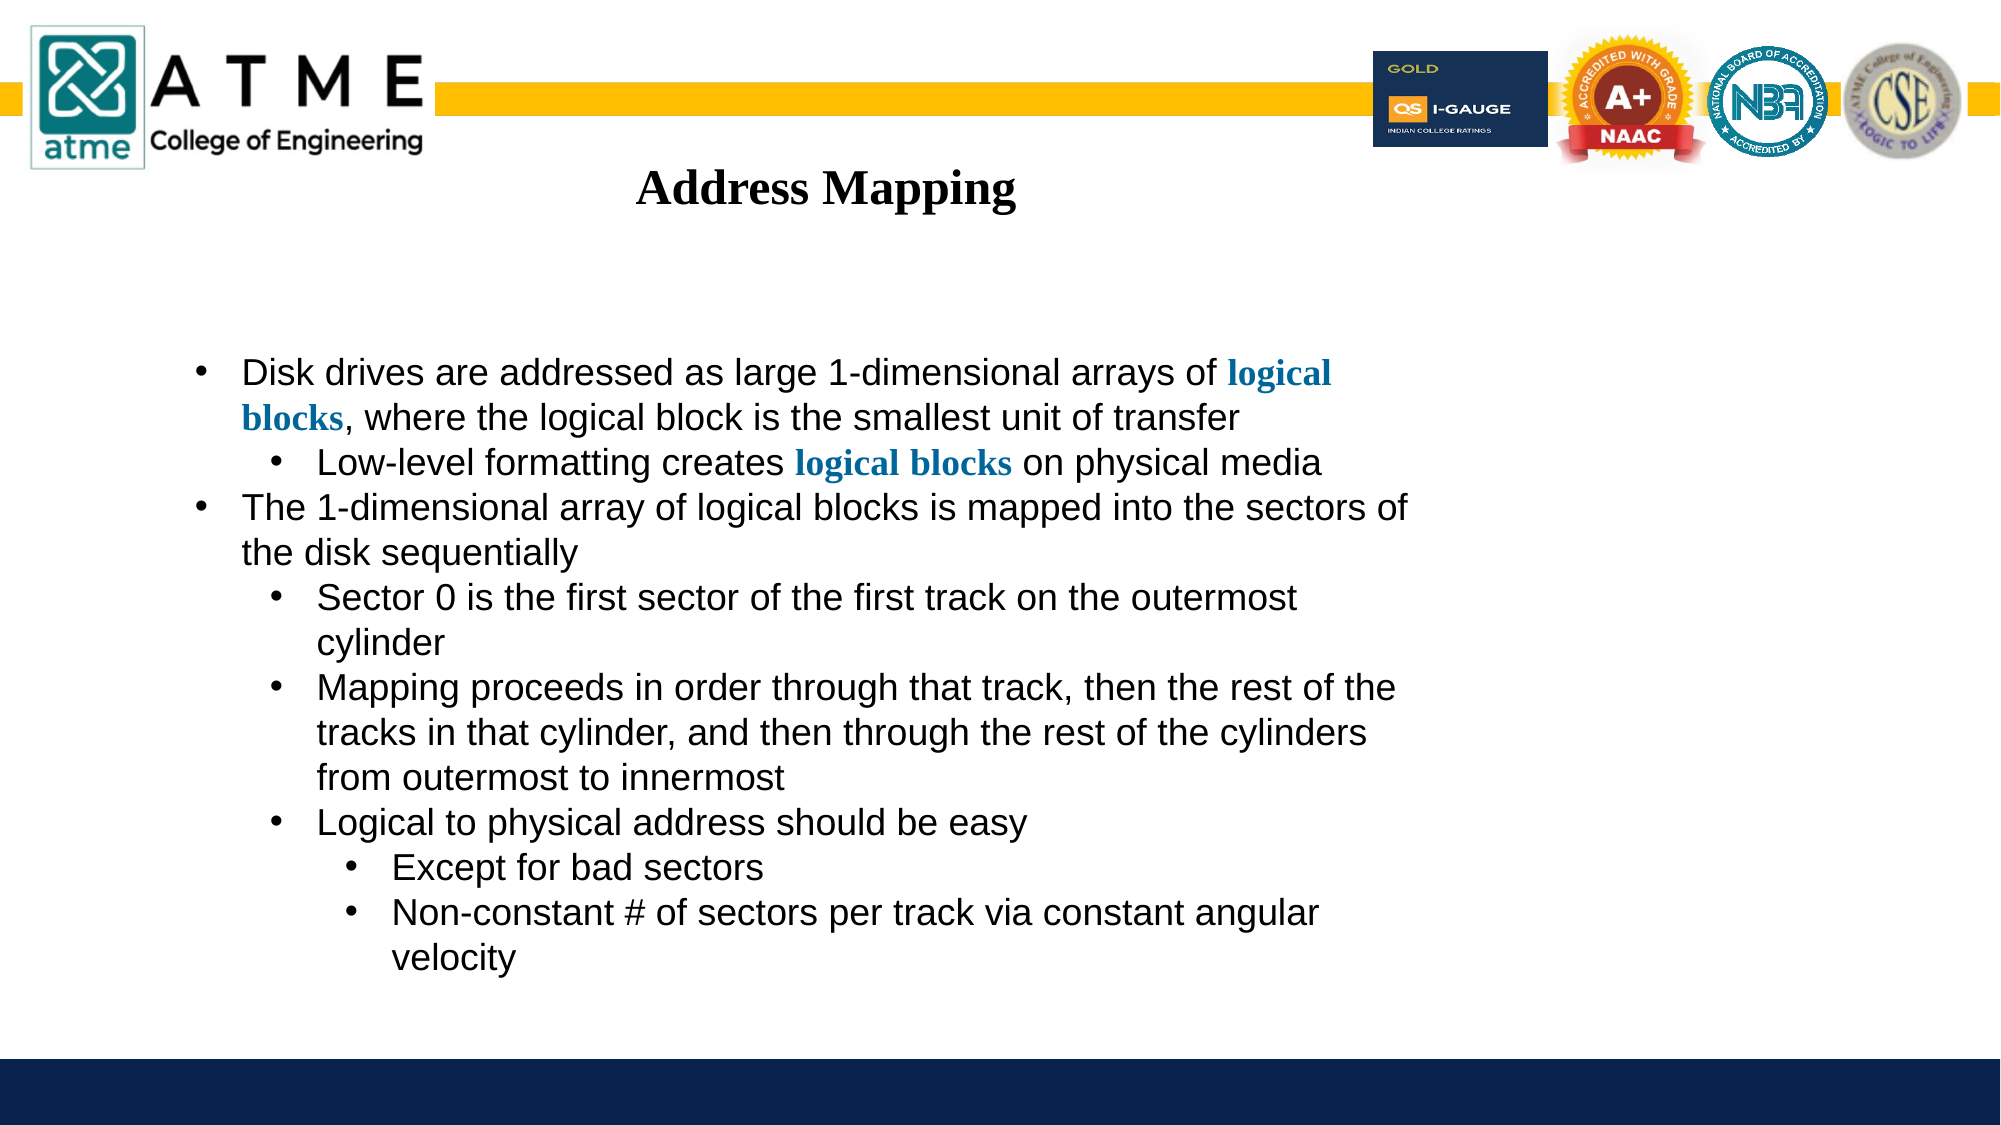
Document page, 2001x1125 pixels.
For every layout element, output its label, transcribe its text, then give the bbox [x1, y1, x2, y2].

list Disk drives are addressed as large 1-dimensional arrays of logical blocks, where the logical block is the smallest unit of transfer Low-level formatting creates logical blocks on physical media The 1-dimensional array of logical blocks is mapped into the sectors of the disk sequentially Sector 0 is the first sector of the first track on the outermost cylinder Mapping proceeds in order through that track, then the rest of the tracks in that cylinder, and then through the rest of the cylinders from outermost to innermost Logical to physical address should be easy Except for bad sectors Non-constant # of sectors per track via constant angular velocity [180, 340, 1445, 1085]
picture [0, 1059, 2001, 1125]
picture [1373, 20, 1828, 147]
picture [1840, 26, 1968, 176]
picture [22, 15, 435, 178]
title Address Mapping [620, 147, 1898, 242]
